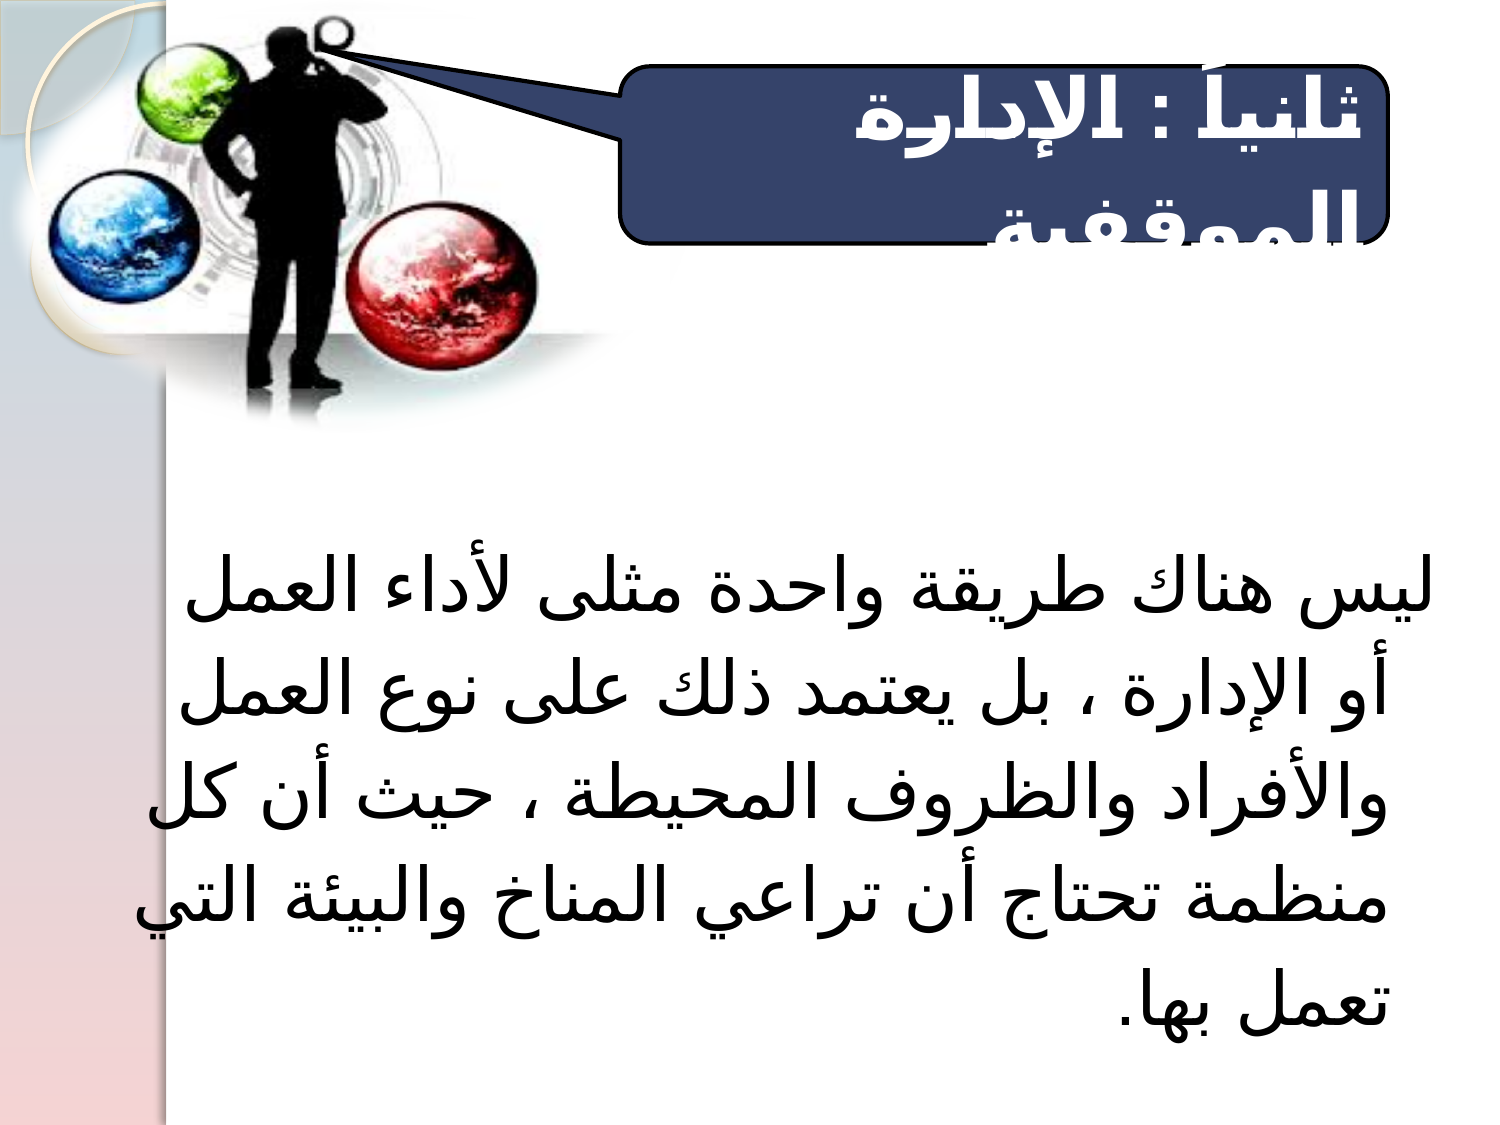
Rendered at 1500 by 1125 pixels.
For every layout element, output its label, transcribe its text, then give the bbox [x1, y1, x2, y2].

list ليس هناك طريقة واحدة مثلى لأداء العمل أو الإدارة ، بل يعتمد ذلك على نوع العمل والأفراد والظروف المحيطة ، حيث أن كل منظمة تحتاج أن تراعي المناخ والبيئة التي تعمل بها. [117, 515, 1468, 1125]
picture [0, 0, 692, 434]
text_box ثانياً : الإدارة الموقفية [698, 64, 1390, 246]
